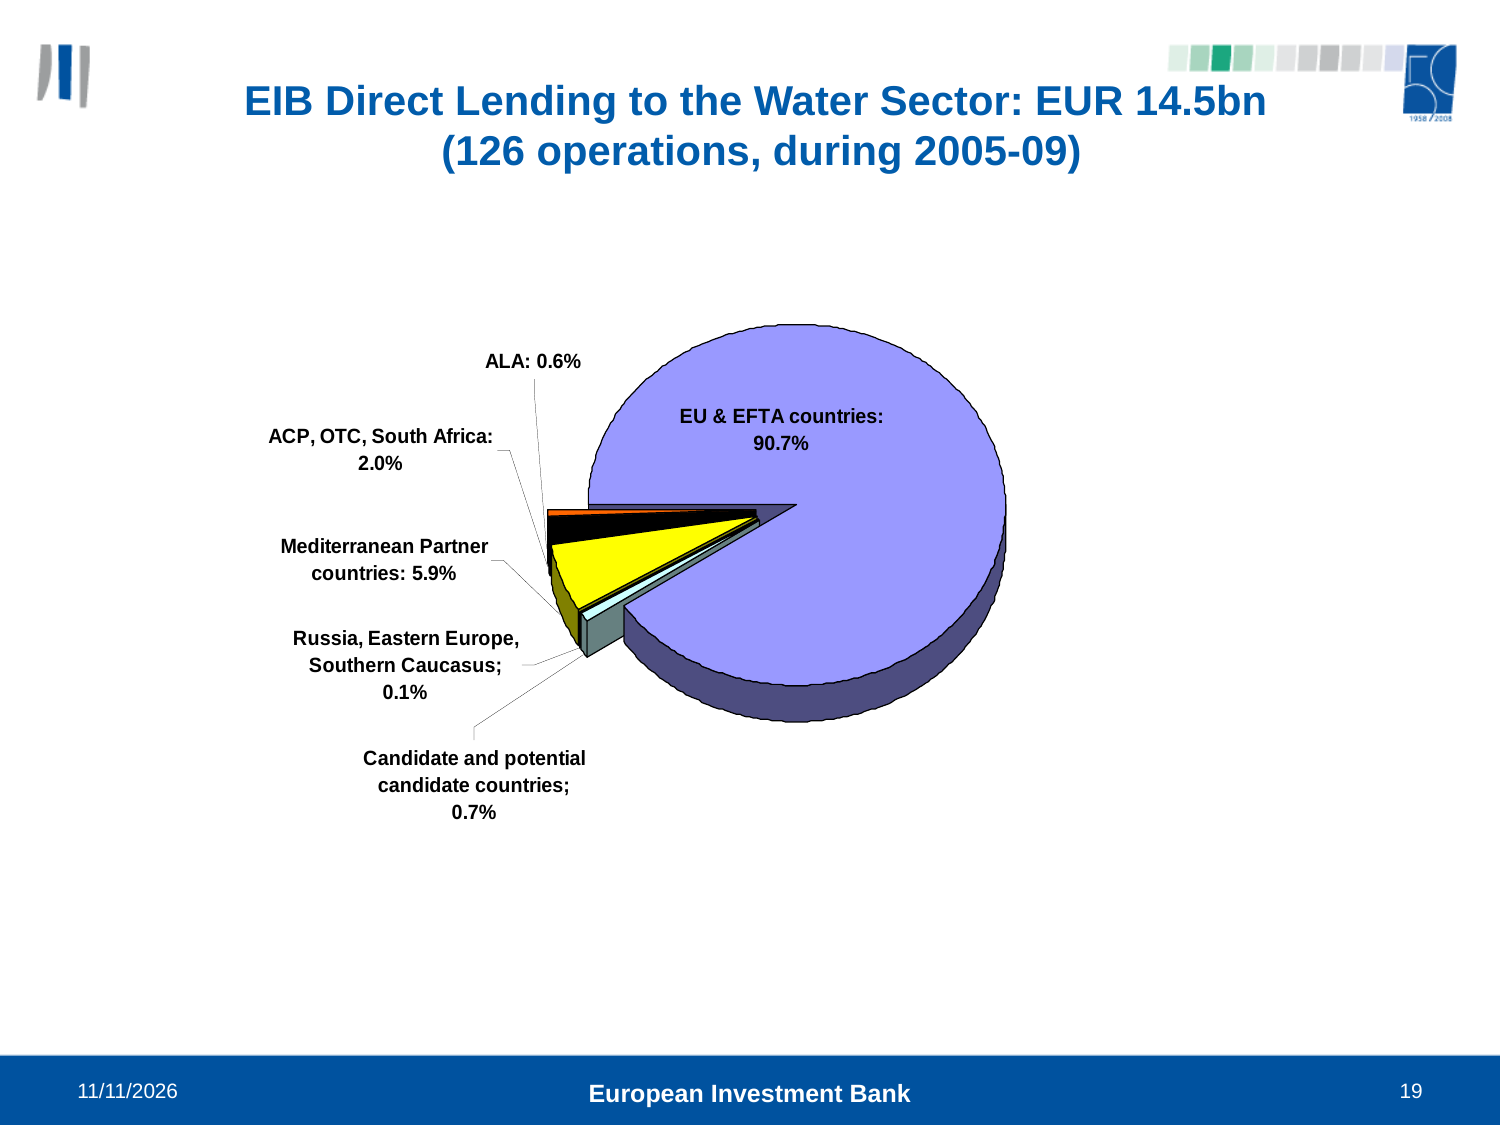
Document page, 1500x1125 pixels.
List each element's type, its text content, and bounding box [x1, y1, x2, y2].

footer European Investment Bank [229, 1070, 1271, 1125]
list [178, 30, 1424, 902]
picture [0, 0, 1500, 1125]
slide_number 19 [1274, 1070, 1438, 1125]
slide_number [62, 1070, 226, 1125]
